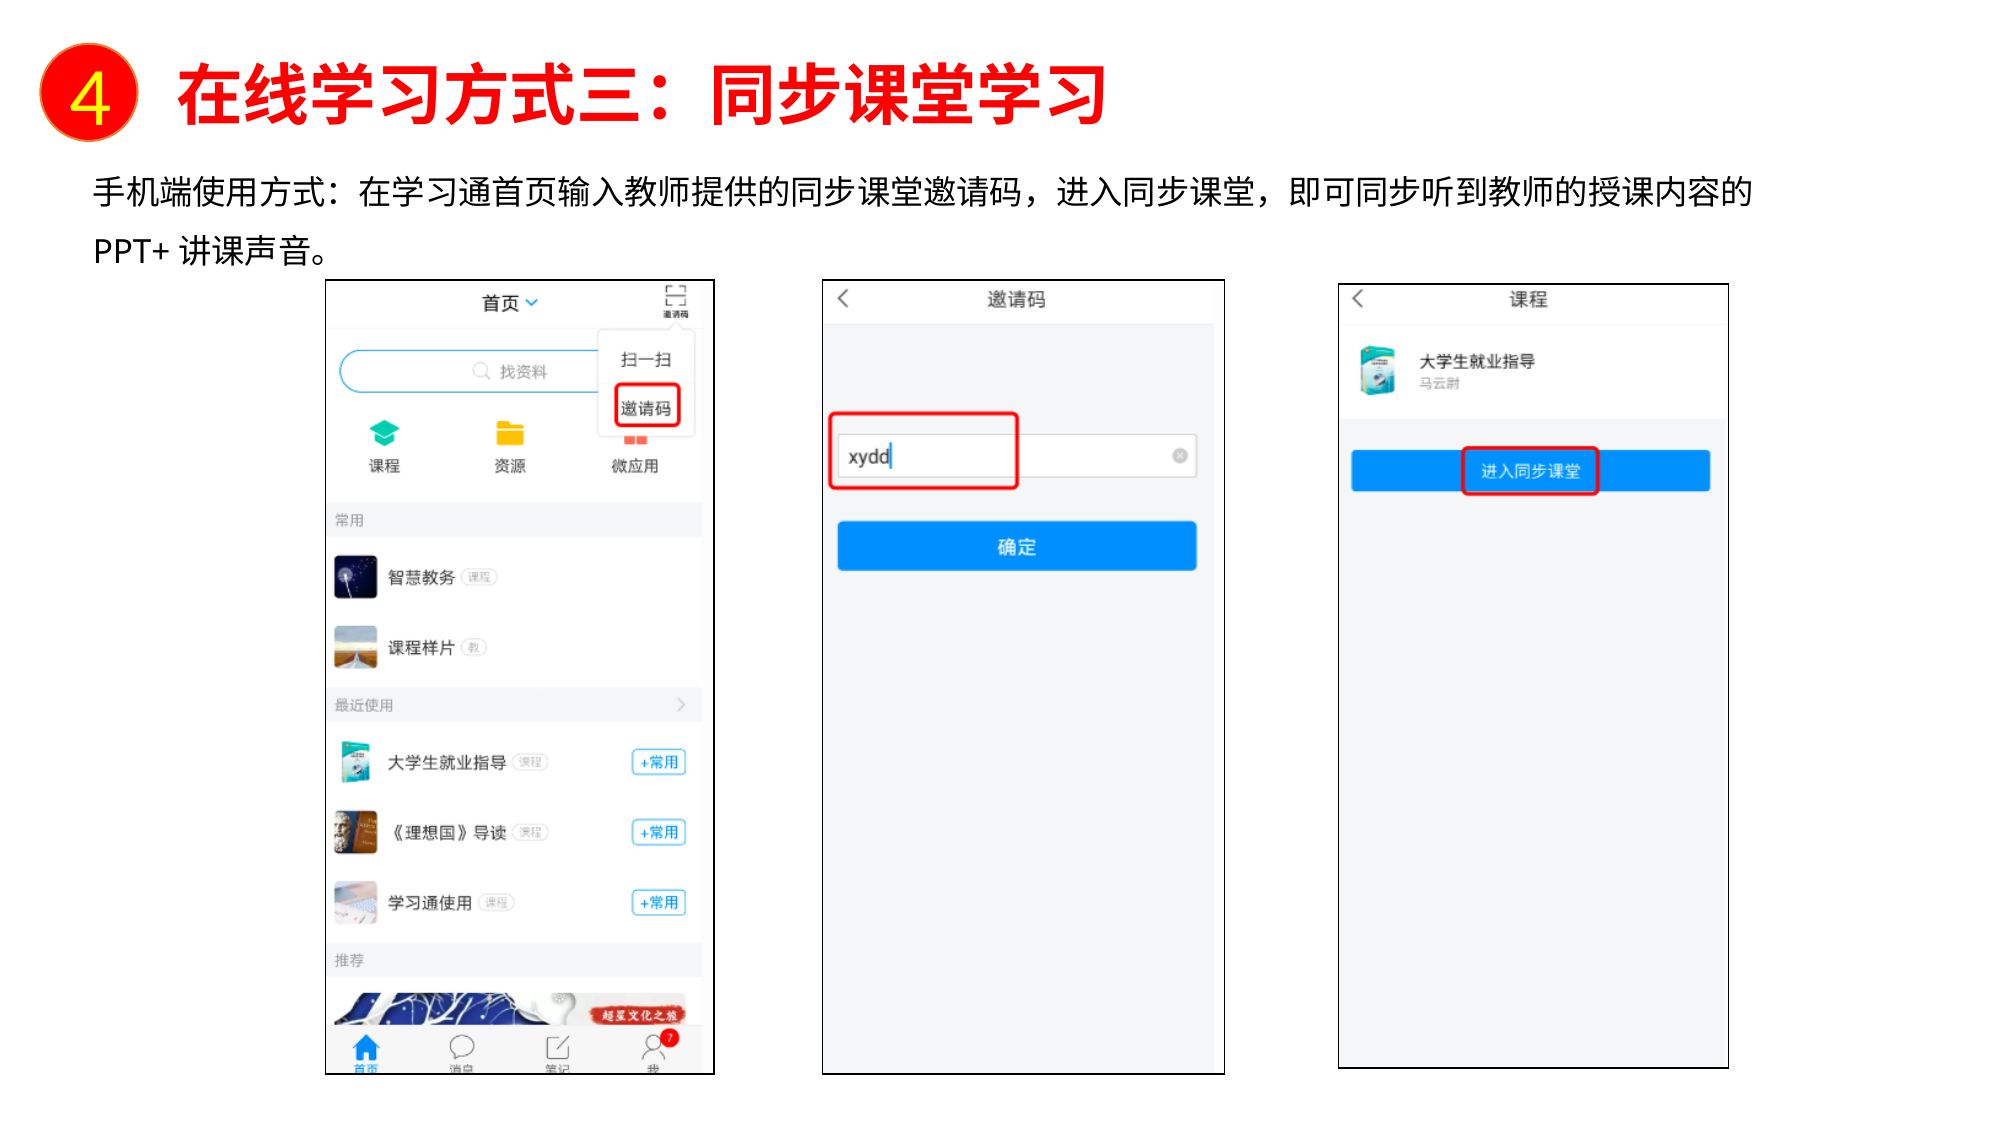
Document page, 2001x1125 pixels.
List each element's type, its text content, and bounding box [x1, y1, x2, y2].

picture [1339, 284, 1728, 1068]
picture [326, 280, 714, 1074]
title 手机端使用方式：在学习通首页输入教师提供的同步课堂邀请码，进入同步课堂，即可同步听到教师的授课内容的PPT+讲课声音。 [77, 140, 1889, 281]
picture [823, 280, 1224, 1074]
text_box 4 [39, 42, 139, 142]
text_box 在线学习方式三：同步课堂学习 [161, 45, 1175, 140]
